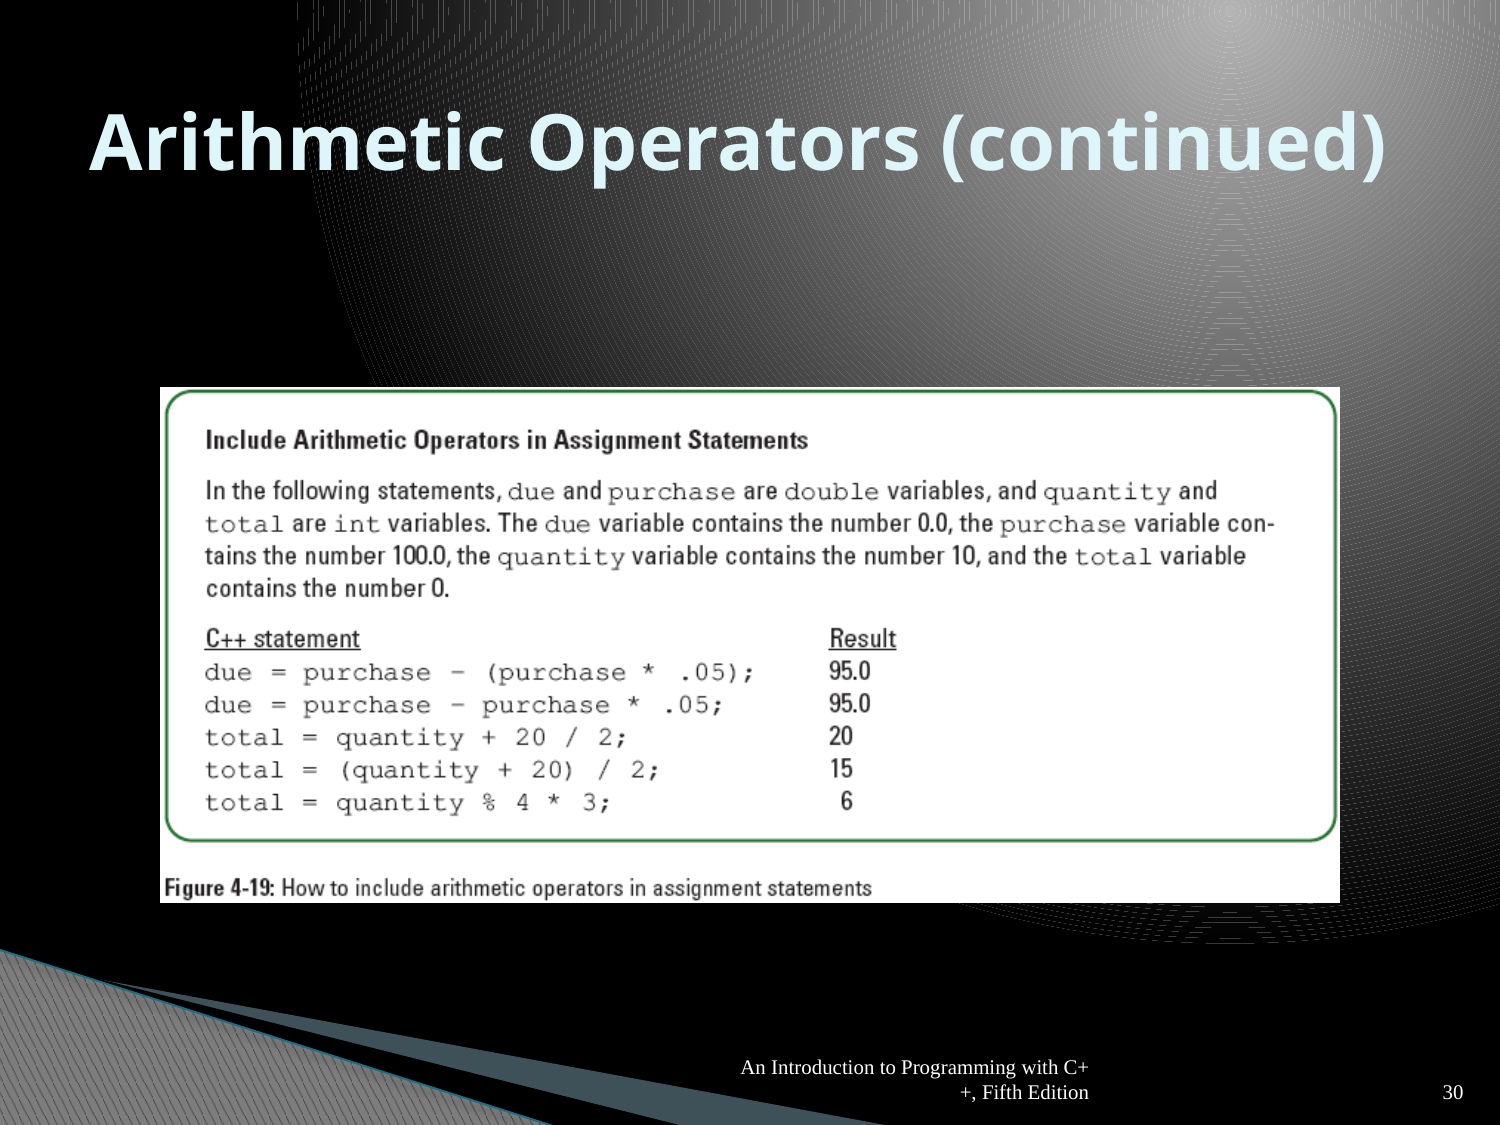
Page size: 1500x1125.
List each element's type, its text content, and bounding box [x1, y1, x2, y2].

footer An Introduction to Programming with C++, Fifth Edition [718, 1051, 1105, 1112]
title Arithmetic Operators (continued) [75, 45, 1425, 233]
picture [0, 952, 543, 1125]
slide_number 30 [1418, 1051, 1479, 1112]
picture [159, 387, 1340, 904]
